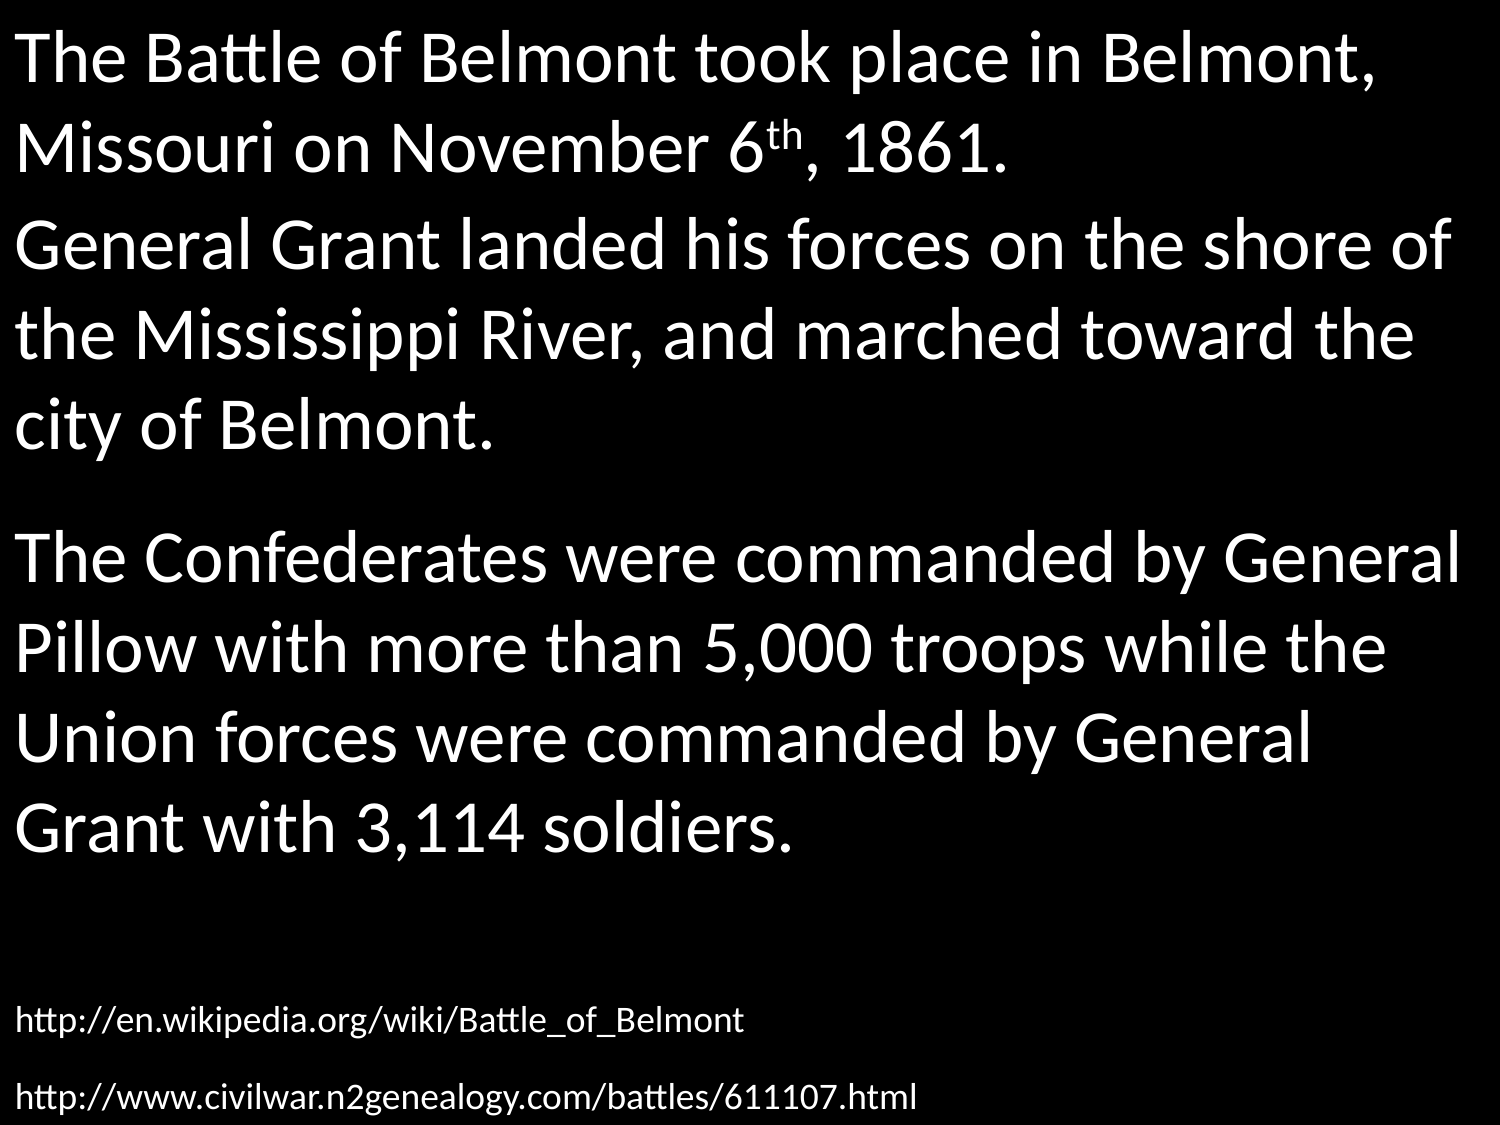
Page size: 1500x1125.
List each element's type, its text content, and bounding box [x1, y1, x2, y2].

text_box http://www.civilwar.n2genealogy.com/battles/611107.html [0, 1064, 1500, 1125]
text_box The Confederates were commanded by General Pillow with more than 5,000 troops while the Union forces were commanded by General Grant with 3,114 soldiers. [0, 499, 1500, 875]
text_box General Grant landed his forces on the shore of the Mississippi River, and marched toward the city of Belmont. [0, 187, 1500, 473]
text_box The Battle of Belmont took place in Belmont, Missouri on November 6th, 1861. [0, 0, 1500, 187]
text_box http://en.wikipedia.org/wiki/Battle_of_Belmont [0, 987, 1500, 1048]
